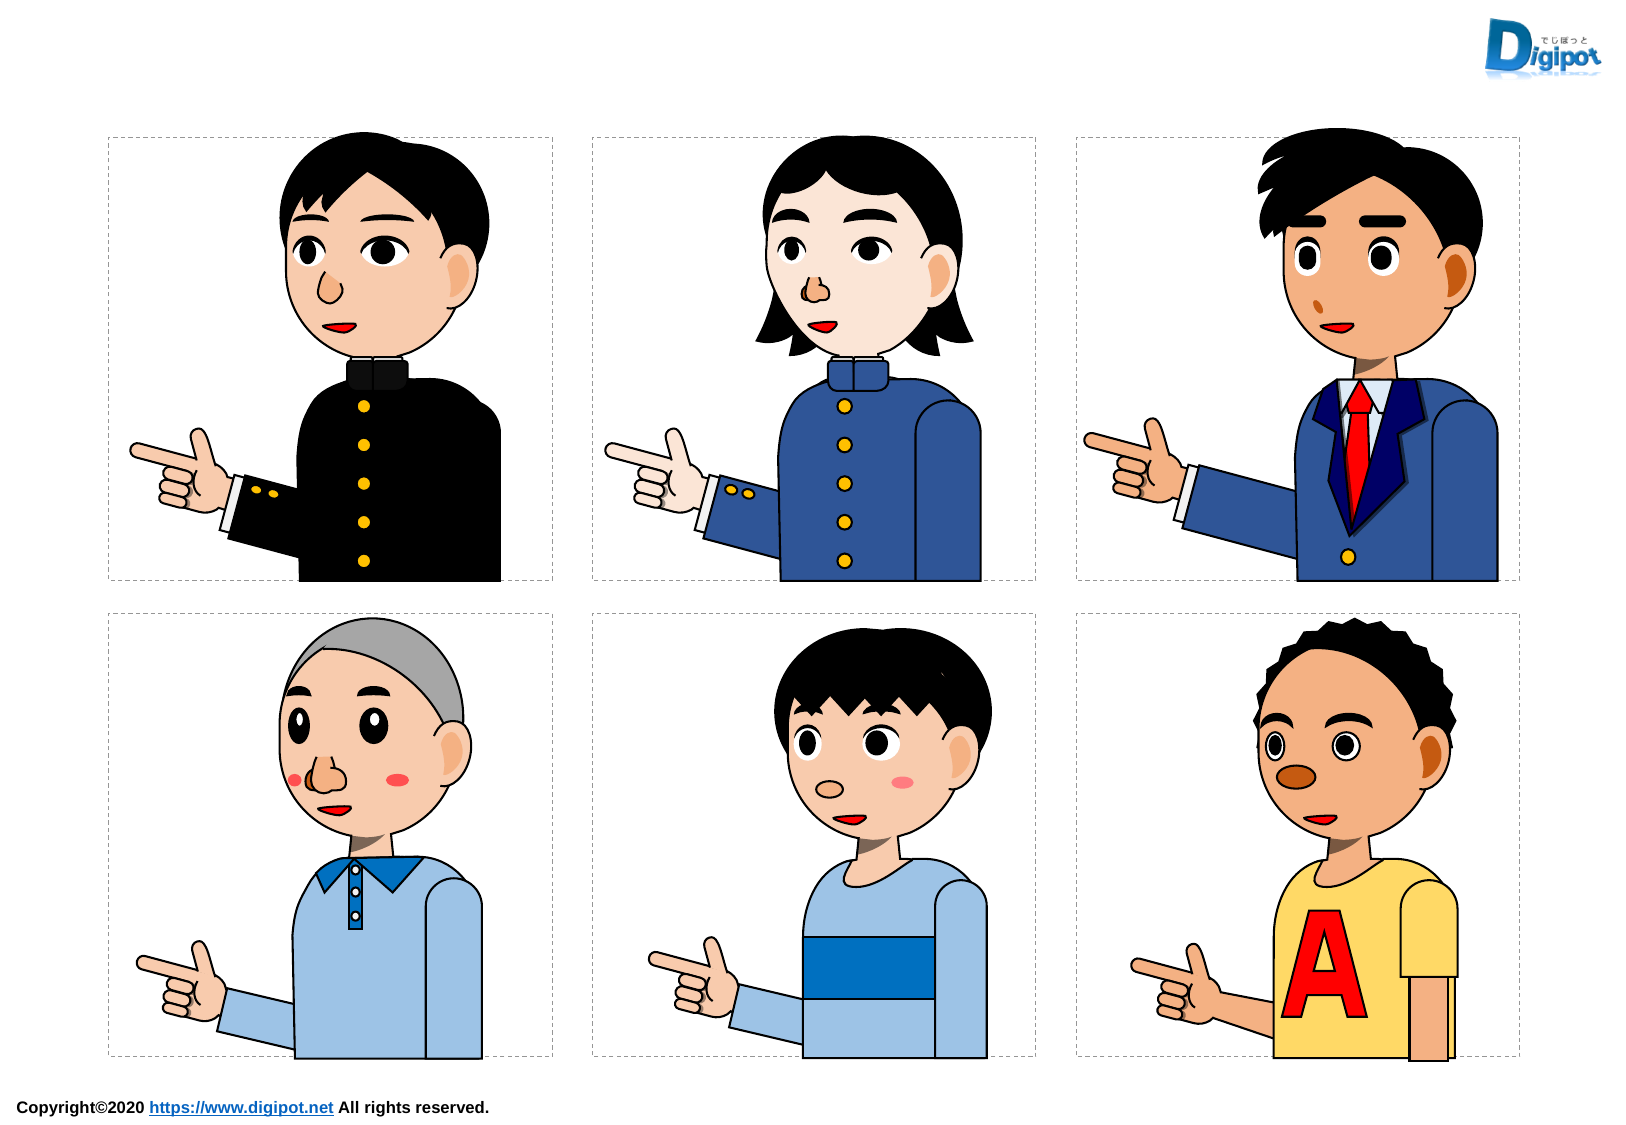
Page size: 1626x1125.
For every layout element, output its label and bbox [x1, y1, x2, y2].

text_box [1127, 599, 1458, 1061]
text_box [1076, 117, 1498, 581]
picture [1485, 18, 1602, 82]
text_box [597, 111, 981, 581]
text_box [122, 115, 500, 581]
text_box [133, 592, 482, 1059]
text_box [645, 629, 991, 1059]
